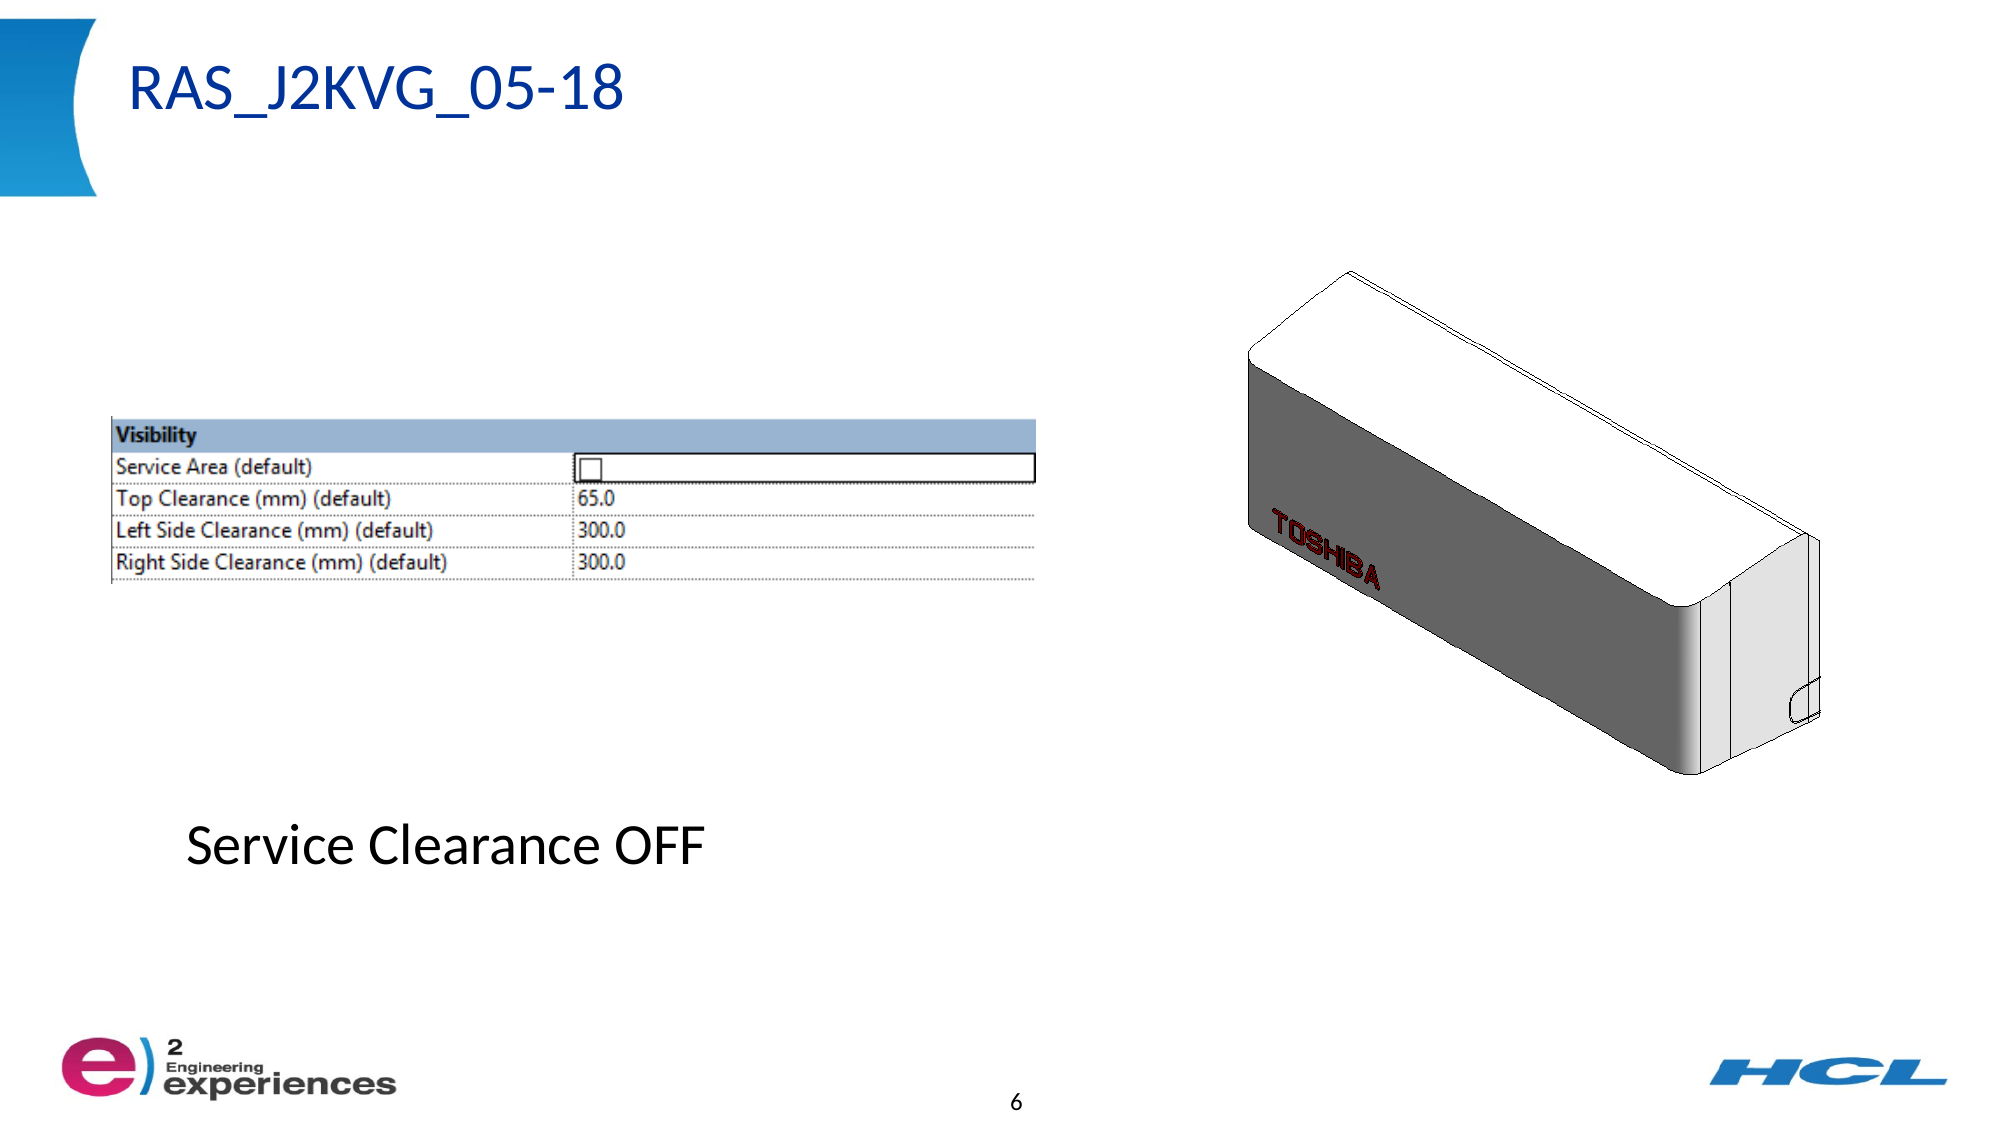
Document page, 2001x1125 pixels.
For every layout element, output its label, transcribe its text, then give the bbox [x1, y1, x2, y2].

picture [0, 0, 2000, 1125]
text_box Service Clearance OFF [171, 798, 722, 884]
text_box RAS_J2KVG_05-18 [114, 35, 641, 131]
